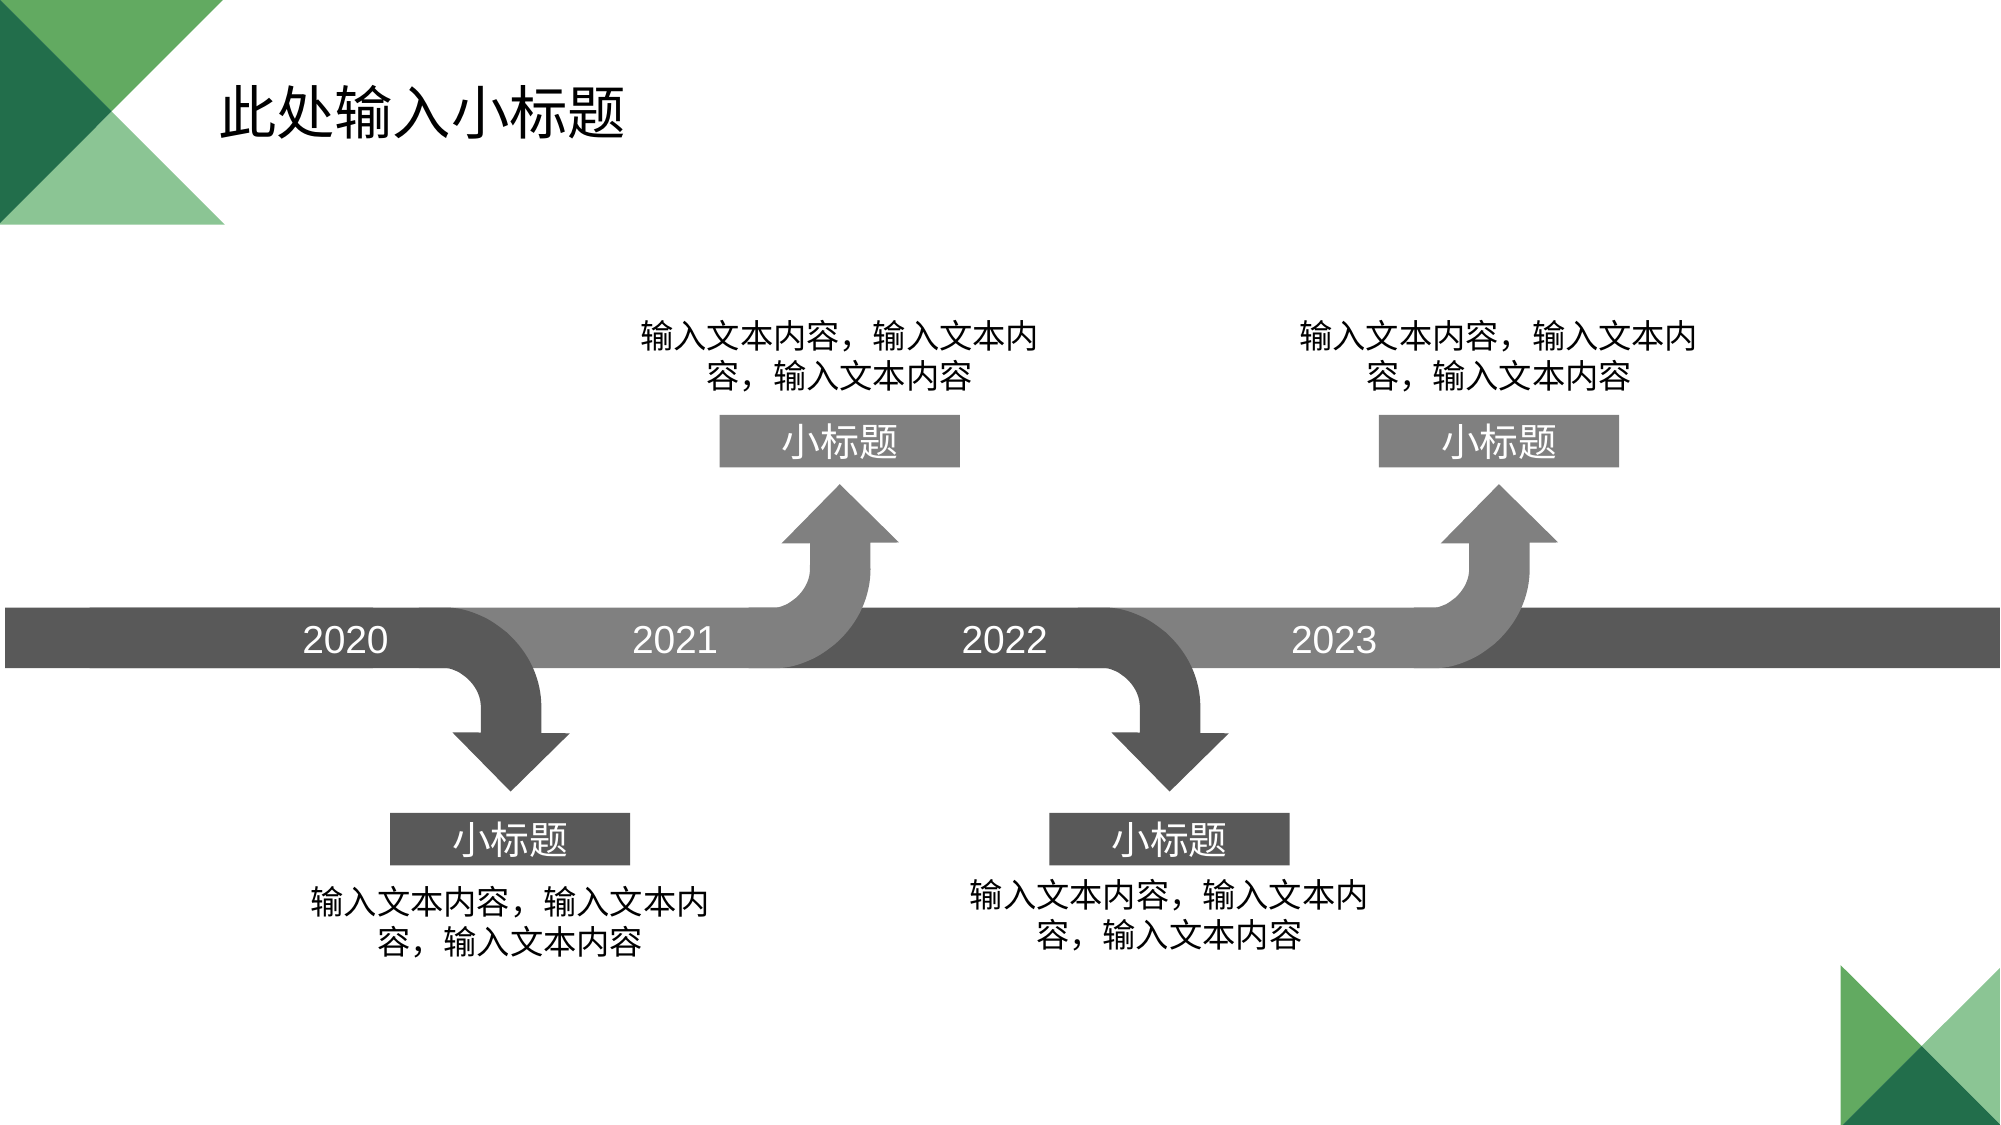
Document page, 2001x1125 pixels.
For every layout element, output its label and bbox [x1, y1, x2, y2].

text_box [0, 0, 2000, 1125]
